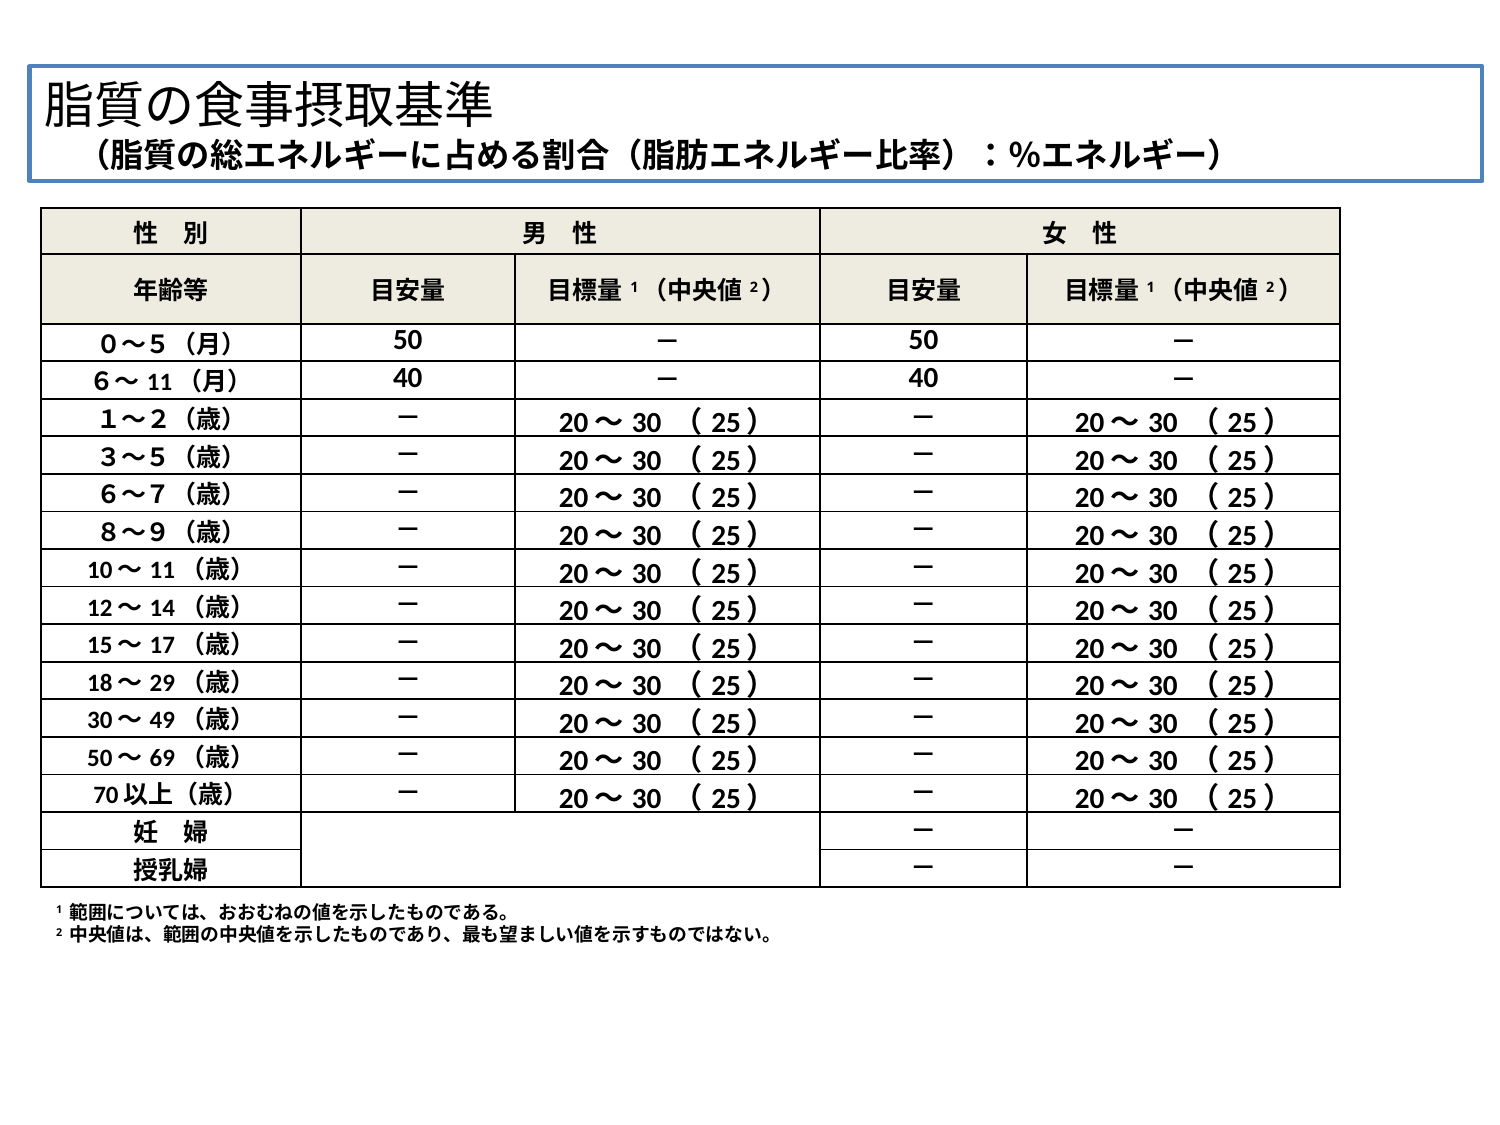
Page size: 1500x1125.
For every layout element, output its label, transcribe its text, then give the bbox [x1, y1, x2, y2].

table_cell ― [821, 550, 1026, 586]
table_cell ― [302, 738, 514, 774]
table_cell 12～14（歳） [42, 587, 300, 623]
table_cell ― [821, 400, 1026, 435]
table_cell 50 [302, 325, 514, 360]
table_cell ― [821, 700, 1026, 736]
table_cell 15～17（歳） [42, 625, 300, 661]
table_cell 目標量 1（中央値2） [1028, 255, 1339, 323]
table_cell 20～30 （25） [1028, 700, 1339, 736]
table_cell ３～５（歳） [42, 437, 300, 473]
table_cell 20～30 （25） [1028, 550, 1339, 586]
table_cell ― [821, 587, 1026, 623]
table_cell 20～30 （25） [1028, 587, 1339, 623]
table_cell ― [821, 663, 1026, 698]
table_cell ― [1028, 850, 1339, 886]
table_header 男 性 [302, 209, 819, 253]
table_cell 18～29（歳） [42, 663, 300, 698]
table_cell [302, 813, 819, 886]
table_cell 20～30 （25） [516, 738, 819, 774]
table_cell ― [516, 362, 819, 398]
table_cell 20～30 （25） [516, 475, 819, 511]
table_cell 目標量 1（中央値2） [516, 255, 819, 323]
table_cell ― [302, 400, 514, 435]
table_cell ― [302, 663, 514, 698]
table_cell 30～49（歳） [42, 700, 300, 736]
table_cell 70以上（歳） [42, 775, 300, 811]
table_cell ― [821, 850, 1026, 886]
table_cell 10～11（歳） [42, 550, 300, 586]
table_cell ― [302, 512, 514, 548]
table_cell ― [302, 775, 514, 811]
table_cell ― [302, 550, 514, 586]
table_cell 20～30 （25） [516, 512, 819, 548]
table_cell ― [302, 587, 514, 623]
table_cell 20～30 （25） [1028, 775, 1339, 811]
table_cell 年齢等 [42, 255, 300, 323]
table_cell ― [1028, 813, 1339, 849]
table_cell 50 [821, 325, 1026, 360]
table_cell 20～30 （25） [1028, 663, 1339, 698]
table_header 女 性 [821, 209, 1339, 253]
table_cell ― [302, 700, 514, 736]
table_cell 20～30 （25） [516, 663, 819, 698]
table_cell 20～30 （25） [516, 437, 819, 473]
table_cell 20～30 （25） [516, 775, 819, 811]
table_cell ― [821, 813, 1026, 849]
table_cell ― [821, 475, 1026, 511]
table_cell 20～30 （25） [516, 587, 819, 623]
table_cell ― [302, 625, 514, 661]
table_cell 20～30 （25） [1028, 475, 1339, 511]
table_cell ― [821, 775, 1026, 811]
table_cell 授乳婦 [42, 850, 300, 886]
table_cell ― [821, 625, 1026, 661]
table_cell ― [302, 475, 514, 511]
table_cell ― [1028, 362, 1339, 398]
table_cell ― [1028, 325, 1339, 360]
table_cell 20～30 （25） [1028, 625, 1339, 661]
table_cell 20～30 （25） [1028, 400, 1339, 435]
table_cell 妊 婦 [42, 813, 300, 849]
table_header 性 別 [42, 209, 300, 253]
table_cell 20～30 （25） [1028, 738, 1339, 774]
table_cell ― [821, 512, 1026, 548]
table_cell 20～30 （25） [516, 625, 819, 661]
table_cell ０～５（月） [42, 325, 300, 360]
table_cell 目安量 [302, 255, 514, 323]
text_box 脂質の食事摂取基準 （脂質の総エネルギーに占める割合（脂肪エネルギー比率）：％エネルギー） [27, 64, 1484, 183]
table_cell 50～69（歳） [42, 738, 300, 774]
table_cell 20～30 （25） [516, 400, 819, 435]
table_cell 20～30 （25） [1028, 437, 1339, 473]
table_cell ６～11（月） [42, 362, 300, 398]
table_cell 20～30 （25） [516, 550, 819, 586]
table_cell 40 [821, 362, 1026, 398]
table_cell ６～７（歳） [42, 475, 300, 511]
table_cell ― [821, 738, 1026, 774]
table_cell 20～30 （25） [516, 700, 819, 736]
table_cell 目安量 [821, 255, 1026, 323]
table_cell 40 [302, 362, 514, 398]
table_cell ８～９（歳） [42, 512, 300, 548]
table_cell [41, 888, 1340, 928]
table_cell １～２（歳） [42, 400, 300, 435]
table_cell 20～30 （25） [1028, 512, 1339, 548]
text_box 1 範囲については、おおむねの値を示したものである。 2 中央値は、範囲の中央値を示したものであり、最も望ましい値を示すものではない。 [41, 893, 792, 953]
table_cell ― [821, 437, 1026, 473]
table_cell ― [302, 437, 514, 473]
table_cell ― [516, 325, 819, 360]
